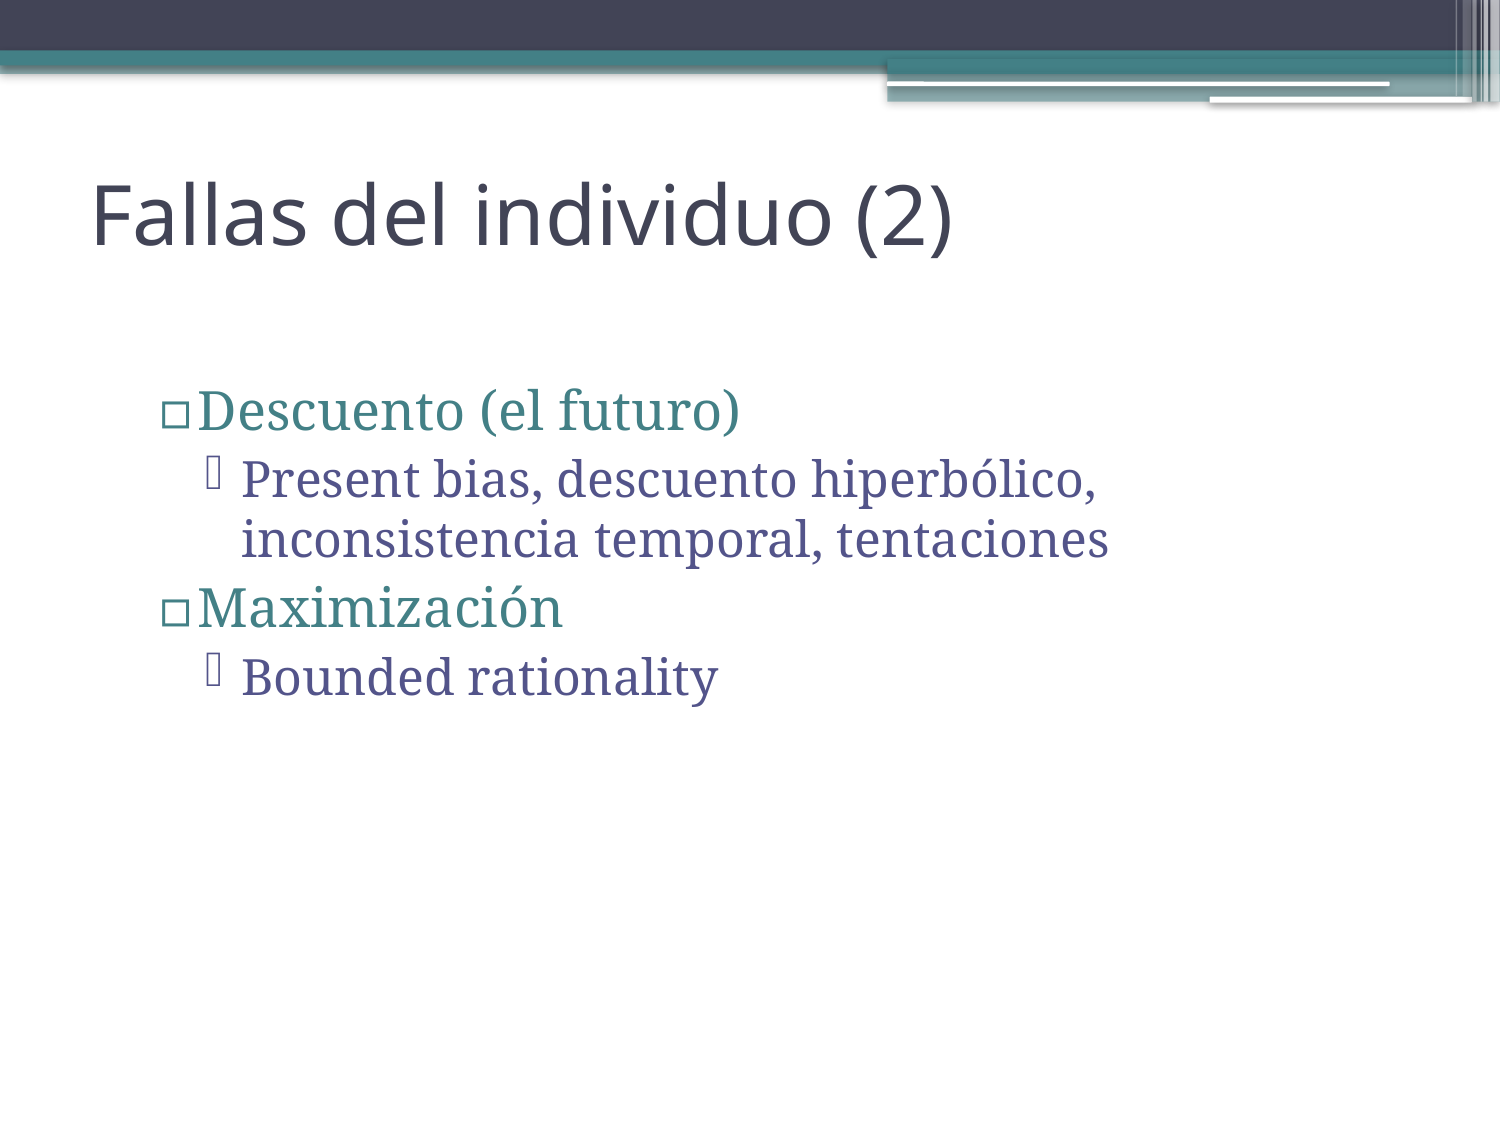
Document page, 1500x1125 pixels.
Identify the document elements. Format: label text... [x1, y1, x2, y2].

title Fallas del individuo (2) [75, 125, 1425, 300]
list Descuento (el futuro) Present bias, descuento hiperbólico, inconsistencia temporal, tentaciones Maximización Bounded rationality [75, 368, 1425, 1079]
